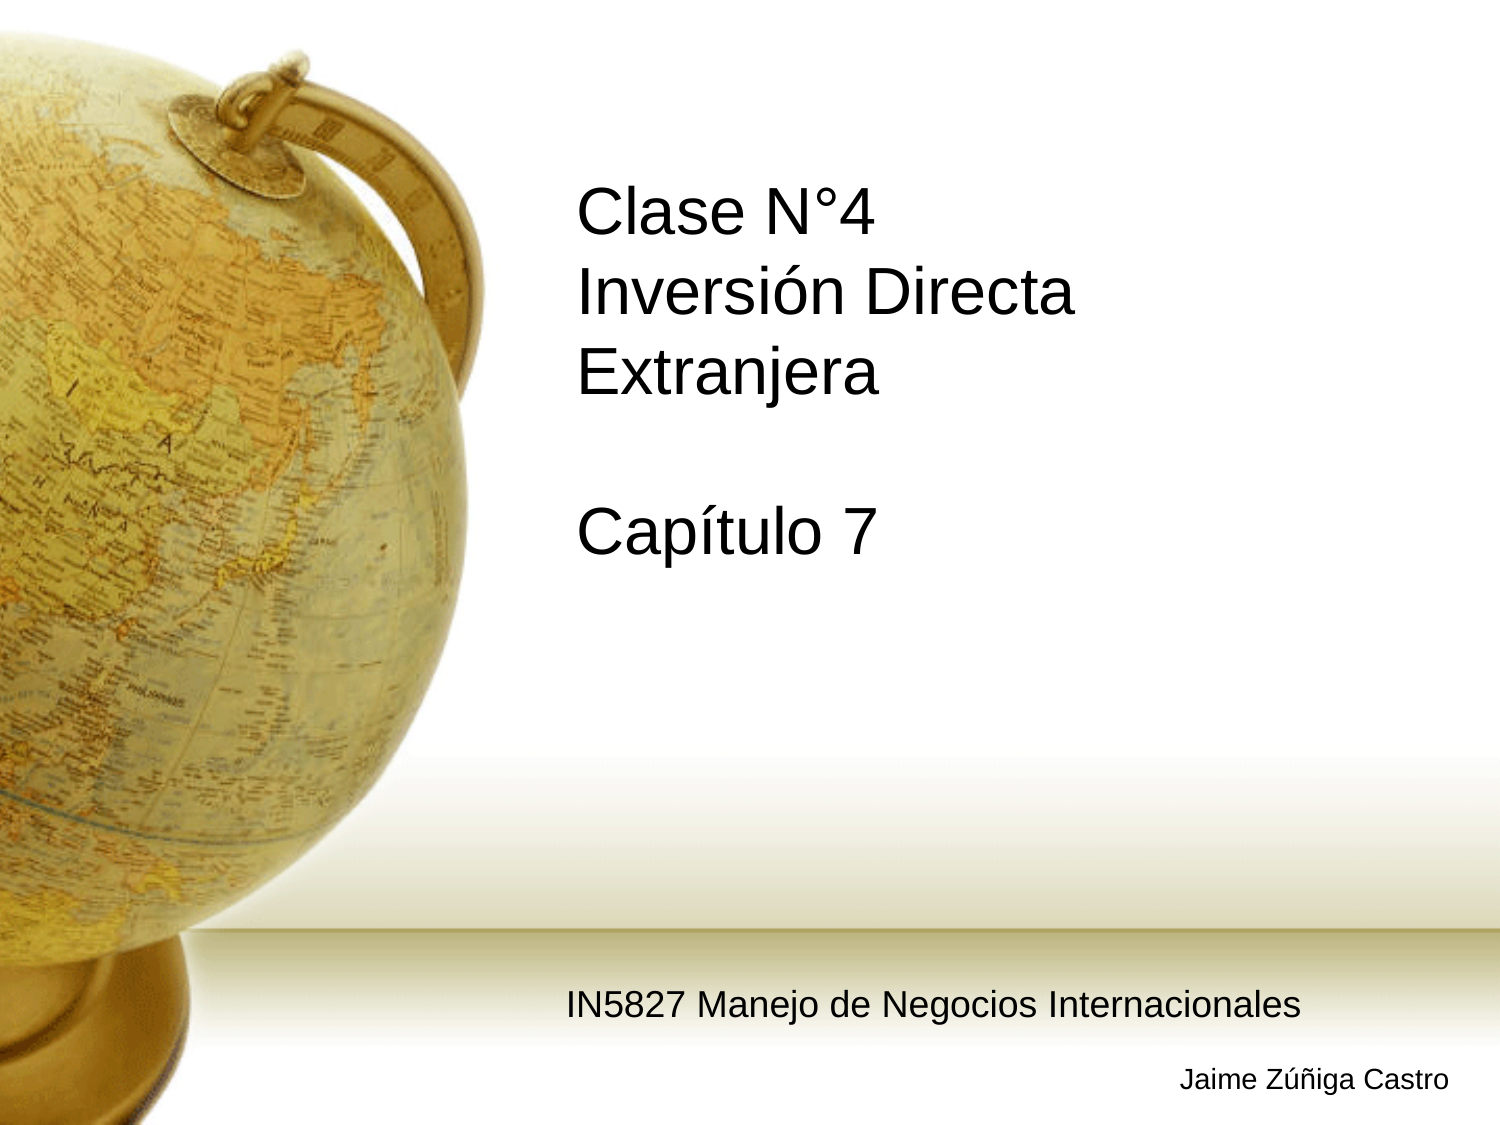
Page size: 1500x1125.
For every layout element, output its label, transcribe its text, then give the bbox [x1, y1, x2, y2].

title Clase N°4 Inversión Directa Extranjera Capítulo 7 [560, 187, 1384, 576]
text_box Jaime Zúñiga Castro [653, 1053, 1465, 1114]
subtitle IN5827 Manejo de Negocios Internacionales [550, 972, 1363, 1055]
picture [0, 0, 1500, 1125]
